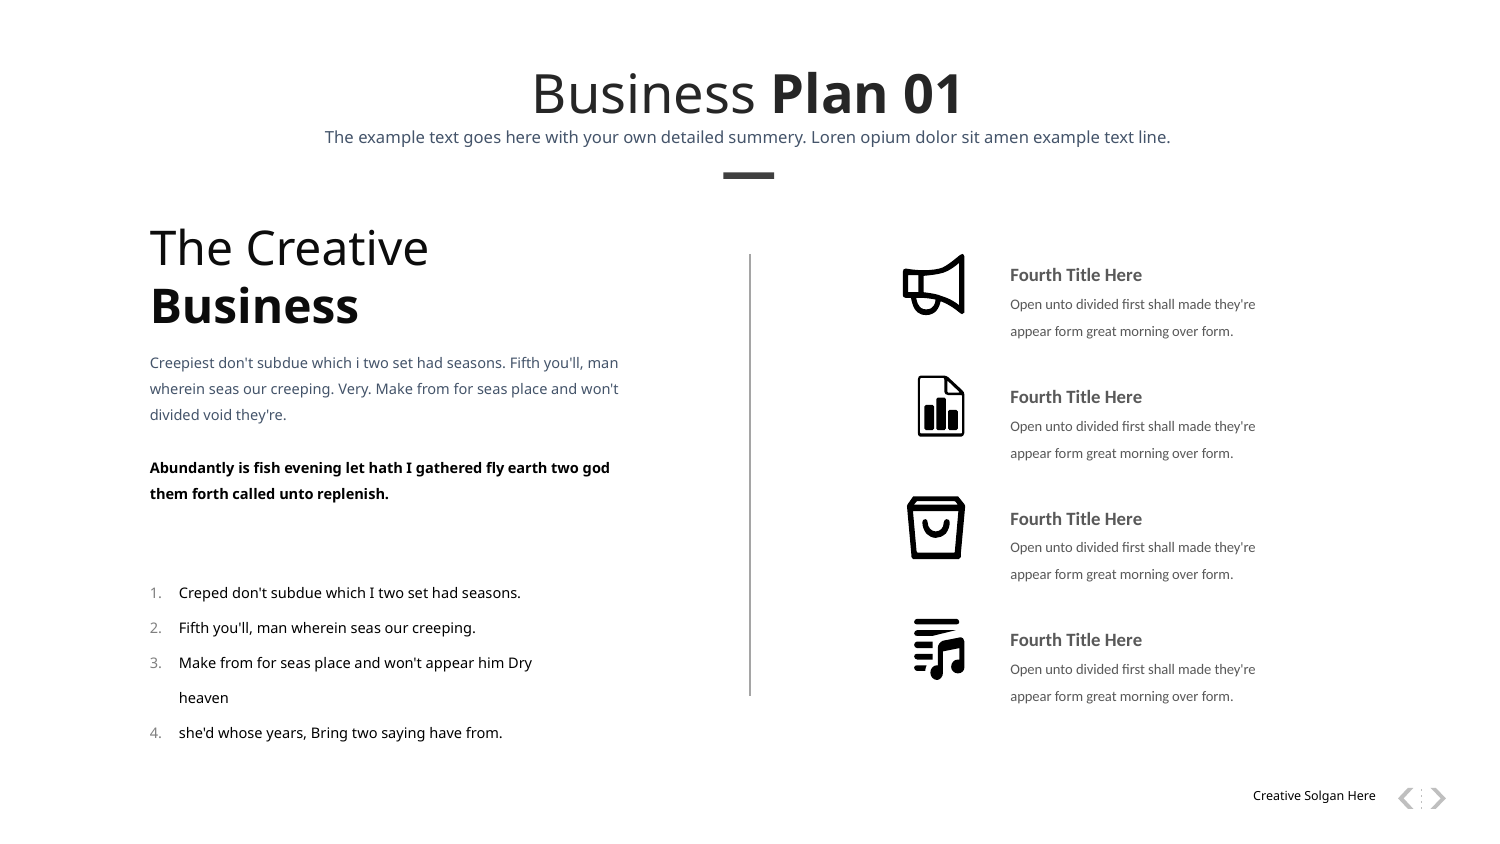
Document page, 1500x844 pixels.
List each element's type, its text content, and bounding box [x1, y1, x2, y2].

text_box Fourth Title Here Open unto divided first shall made they're appear form great morning over form. [999, 618, 1283, 697]
text_box Business Plan 01 [453, 60, 1045, 122]
text_box [914, 641, 933, 649]
text_box Fourth Title Here Open unto divided first shall made they're appear form great morning over form. [999, 253, 1283, 332]
text_box The example text goes here with your own detailed summery. Loren opium dolor sit amen example text line. [288, 122, 1210, 153]
text_box [907, 497, 965, 559]
text_box The Creative Business [138, 241, 648, 310]
text_box [930, 637, 965, 680]
text_box [914, 653, 933, 660]
text_box [914, 630, 956, 636]
text_box [914, 618, 960, 625]
text_box [902, 253, 965, 316]
text_box [917, 375, 965, 437]
text_box Fourth Title Here Open unto divided first shall made they're appear form great morning over form. [999, 497, 1283, 575]
text_box [723, 172, 775, 179]
text_box [914, 665, 927, 671]
text_box Creped don't subdue which I two set had seasons. Fifth you'll, man wherein seas our creeping. Make from for seas place and won't appear him Dry heaven she'd whose years, Bring two saying have from. [138, 561, 592, 709]
text_box Fourth Title Here Open unto divided first shall made they're appear form great morning over form. [999, 375, 1283, 454]
text_box Creepiest don't subdue which i two set had seasons. Fifth you'll, man wherein seas our creeping. Very. Make from for seas place and won't divided void they're. Abundantly is fish evening let hath I gathered fly earth two god them forth called unto replenish. [138, 339, 648, 504]
